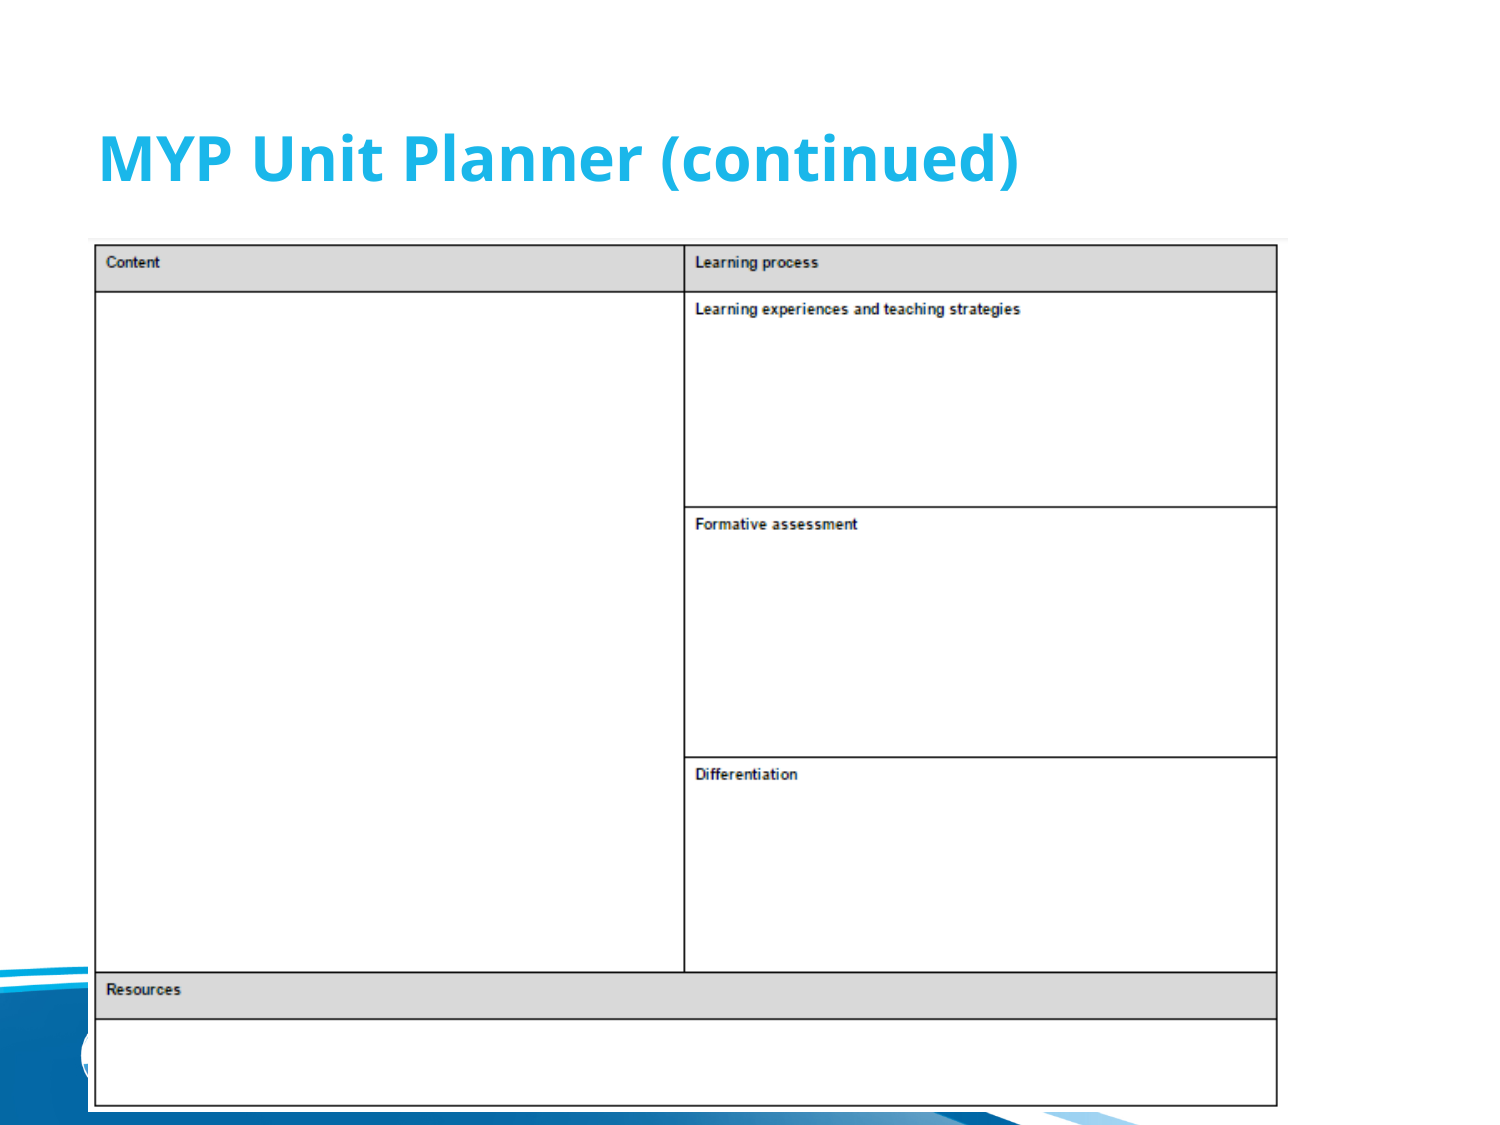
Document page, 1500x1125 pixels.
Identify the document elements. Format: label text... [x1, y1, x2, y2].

picture [0, 237, 1500, 1125]
title MYP Unit Planner (continued) [96, 97, 1408, 216]
